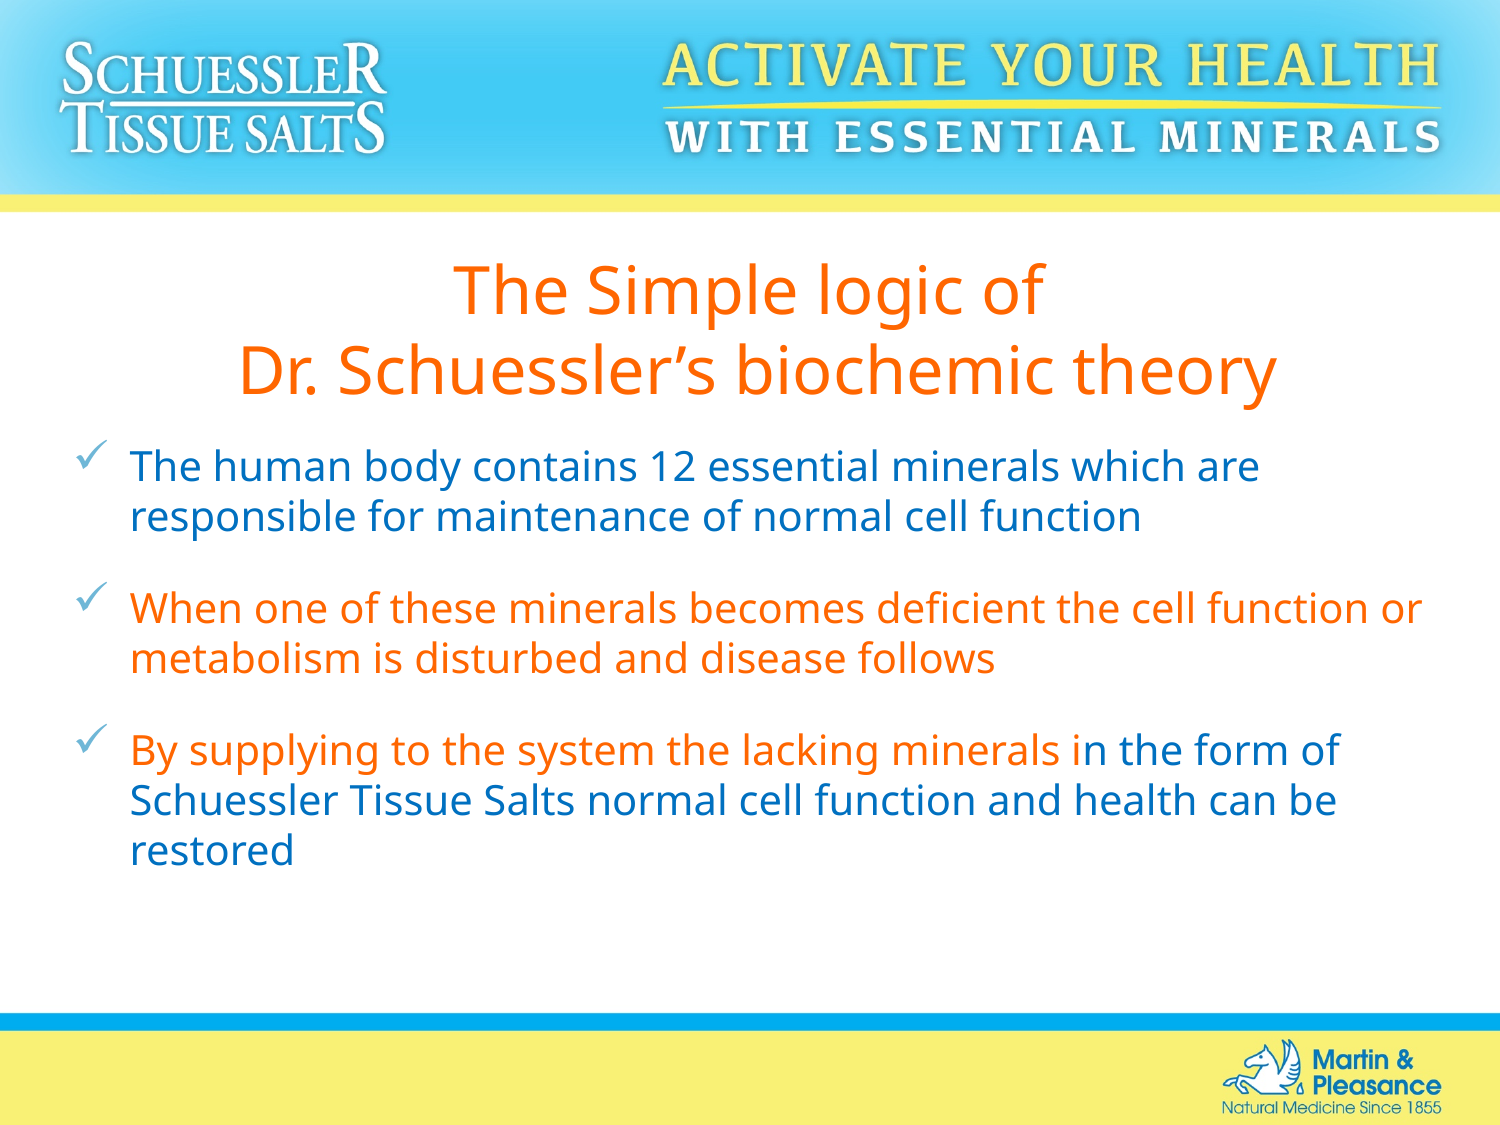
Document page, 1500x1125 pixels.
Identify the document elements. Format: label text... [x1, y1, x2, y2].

title The Simple logic of Dr. Schuessler’s biochemic theory [89, 195, 1410, 417]
picture [0, 1031, 1500, 1125]
picture [0, 0, 1500, 1013]
list The human body contains 12 essential minerals which are responsible for maintenance of normal cell function When one of these minerals becomes deficient the cell function or metabolism is disturbed and disease follows By supplying to the system the lacking minerals in the form of Schuessler Tissue Salts normal cell function and health can be restored [64, 432, 1460, 989]
